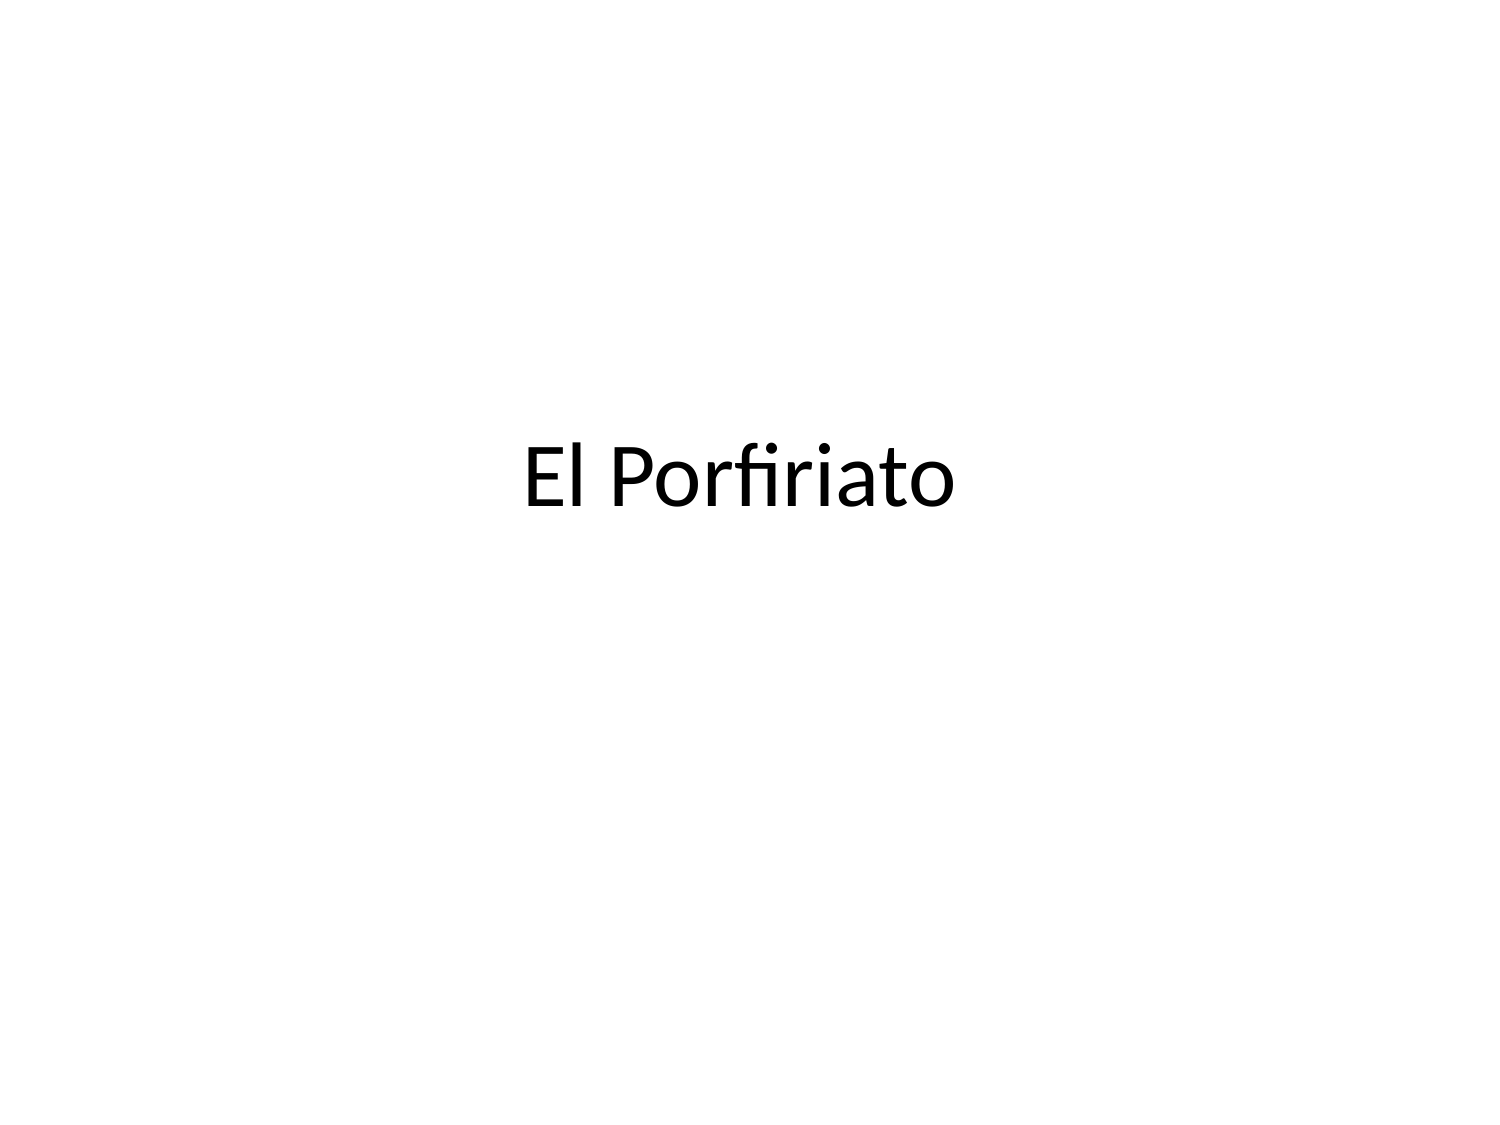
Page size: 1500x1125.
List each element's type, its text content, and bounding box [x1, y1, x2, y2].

title El Porfiriato [112, 349, 1388, 591]
